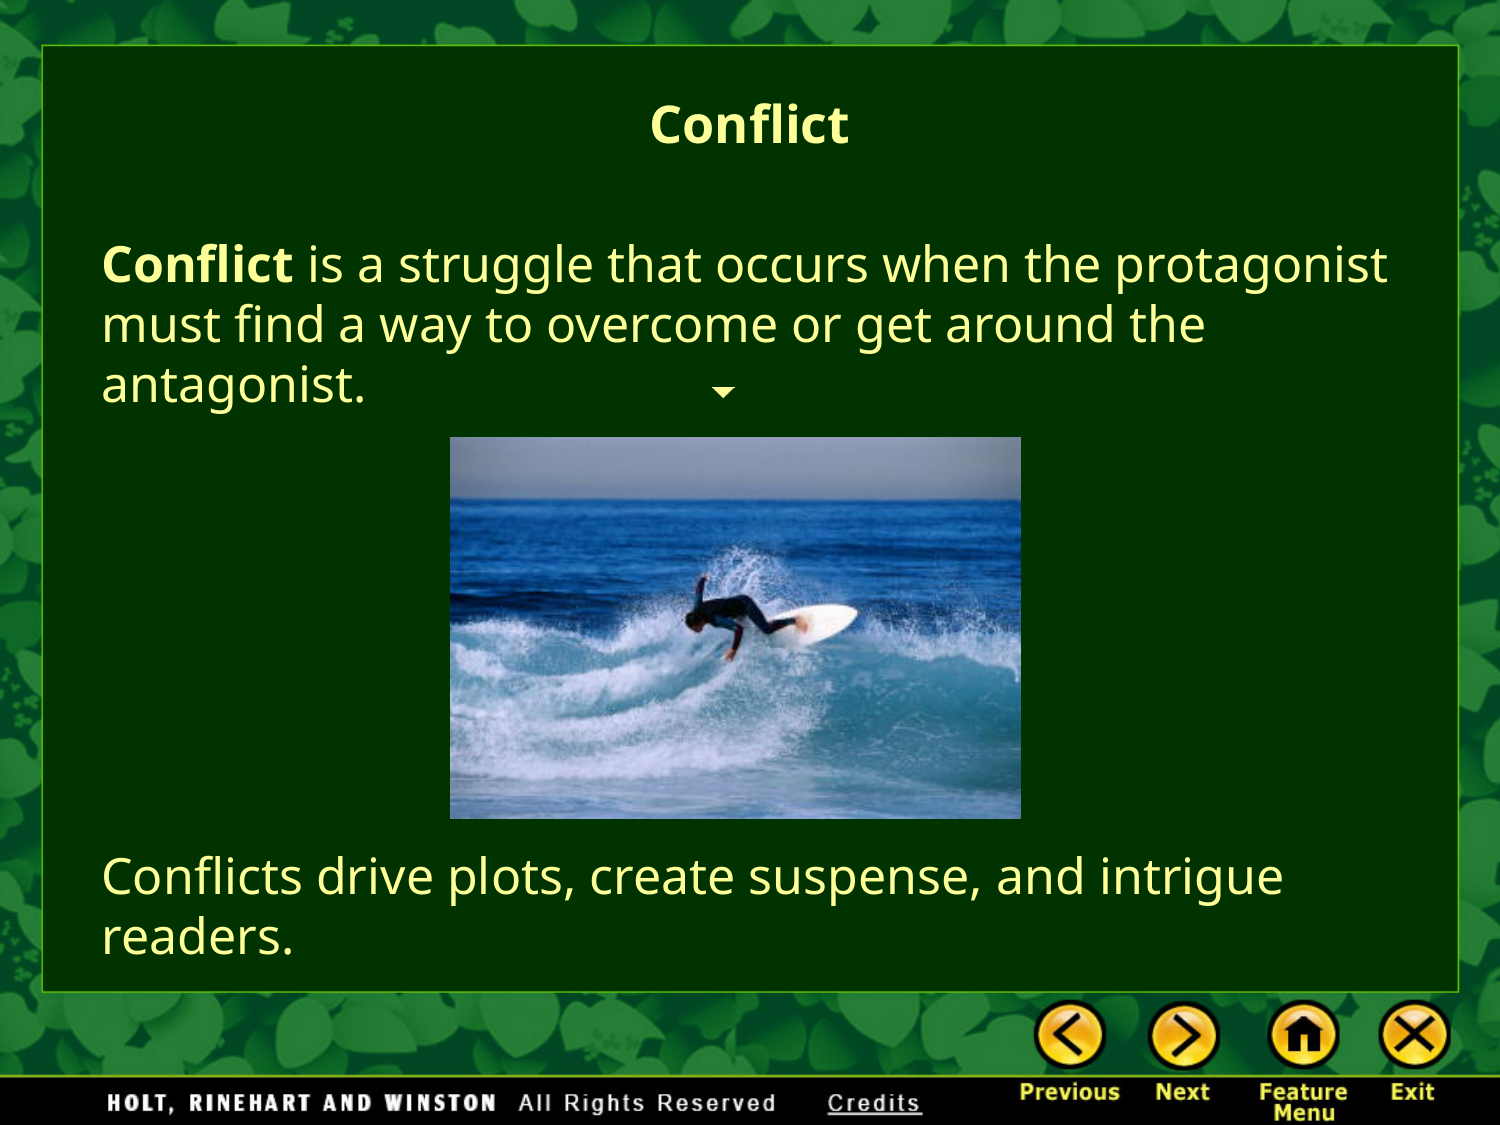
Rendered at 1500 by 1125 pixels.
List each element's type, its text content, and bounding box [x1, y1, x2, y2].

text_box Conflicts drive plots, create suspense, and intrigue readers. [86, 837, 1413, 973]
text_box Conflict is a struggle that occurs when the protagonist must find a way to overcome or get around the antagonist. [86, 224, 1412, 420]
title Conflict [74, 57, 1426, 188]
picture [0, 0, 1500, 1125]
